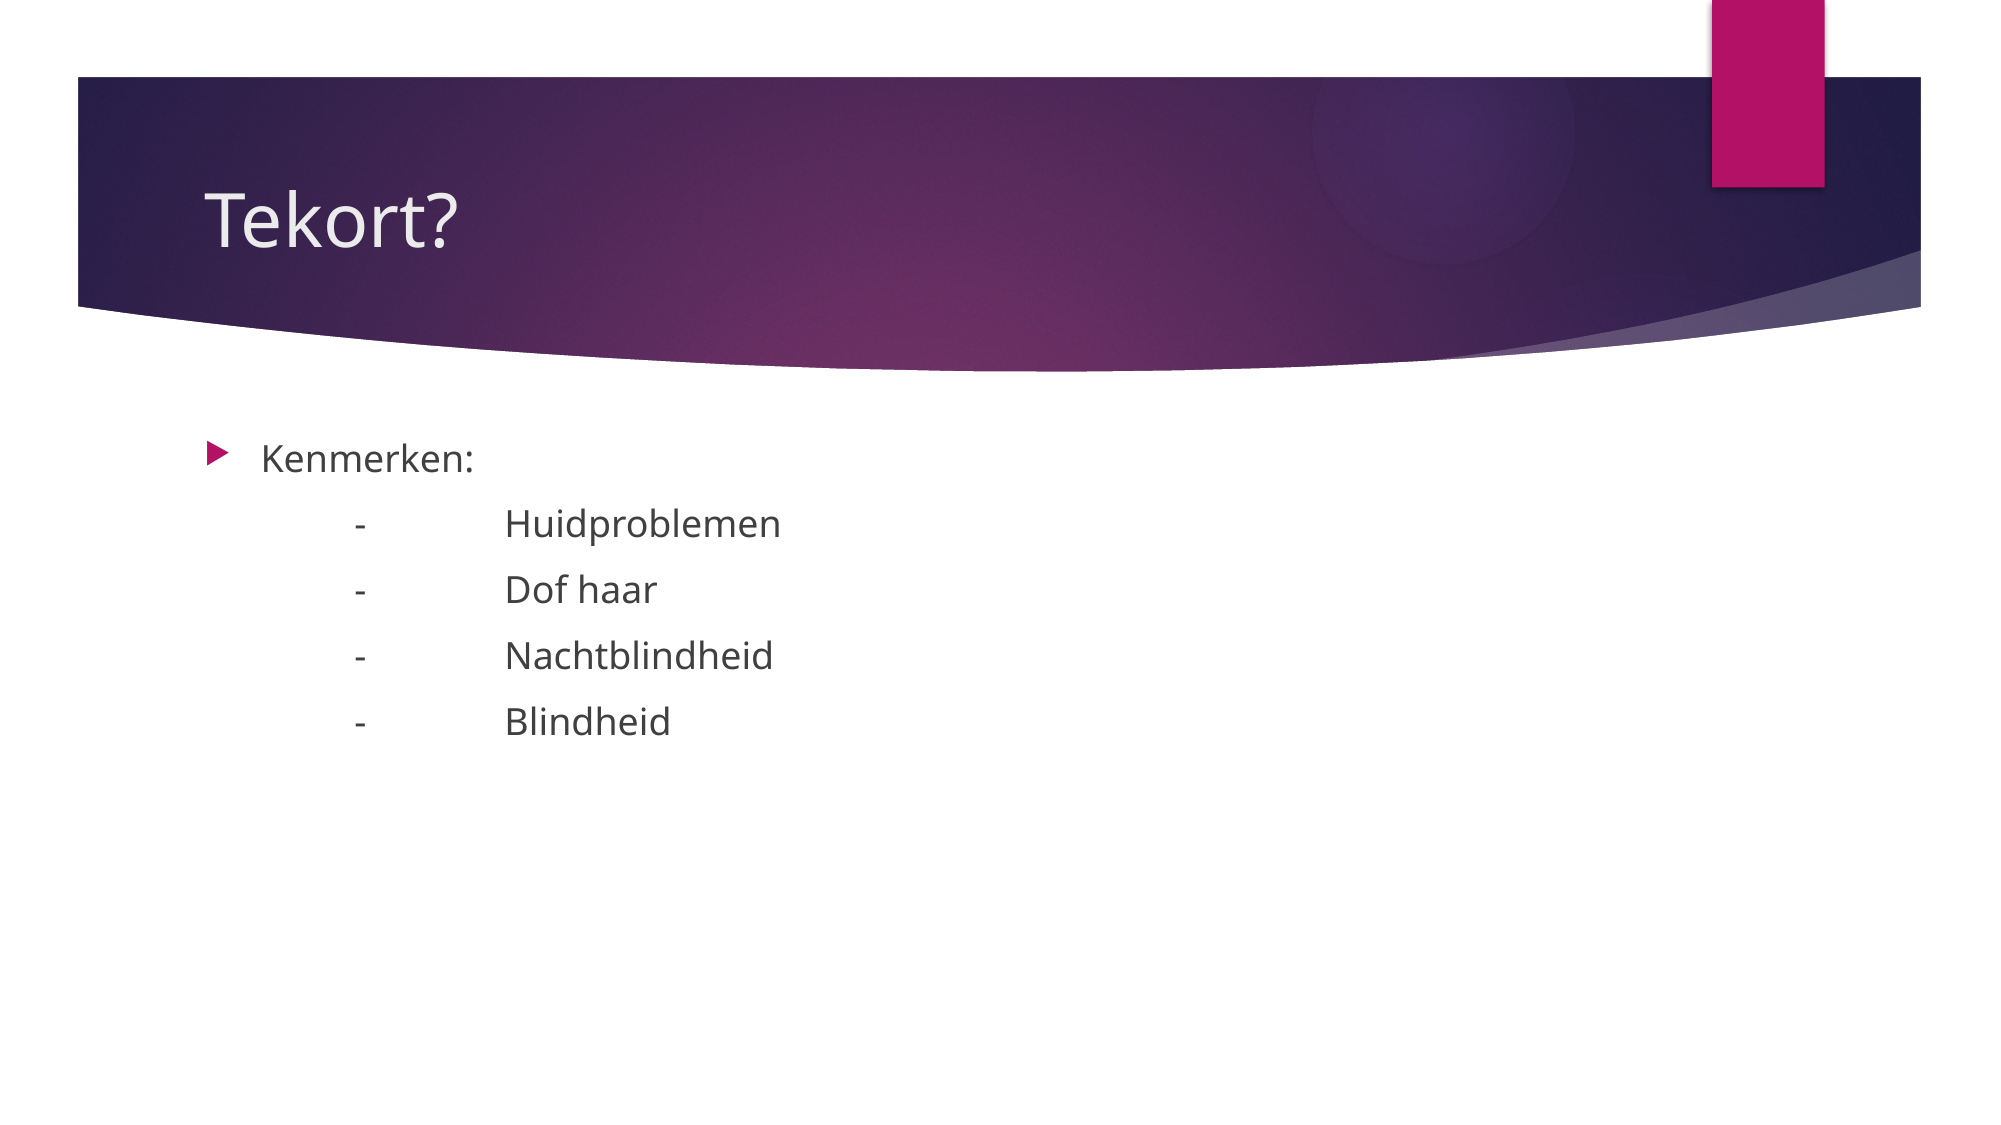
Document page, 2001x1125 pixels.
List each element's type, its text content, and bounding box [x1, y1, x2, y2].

list Kenmerken: - Huidproblemen - Dof haar - Nachtblindheid - Blindheid [189, 427, 1638, 988]
title Tekort? [189, 159, 1627, 276]
